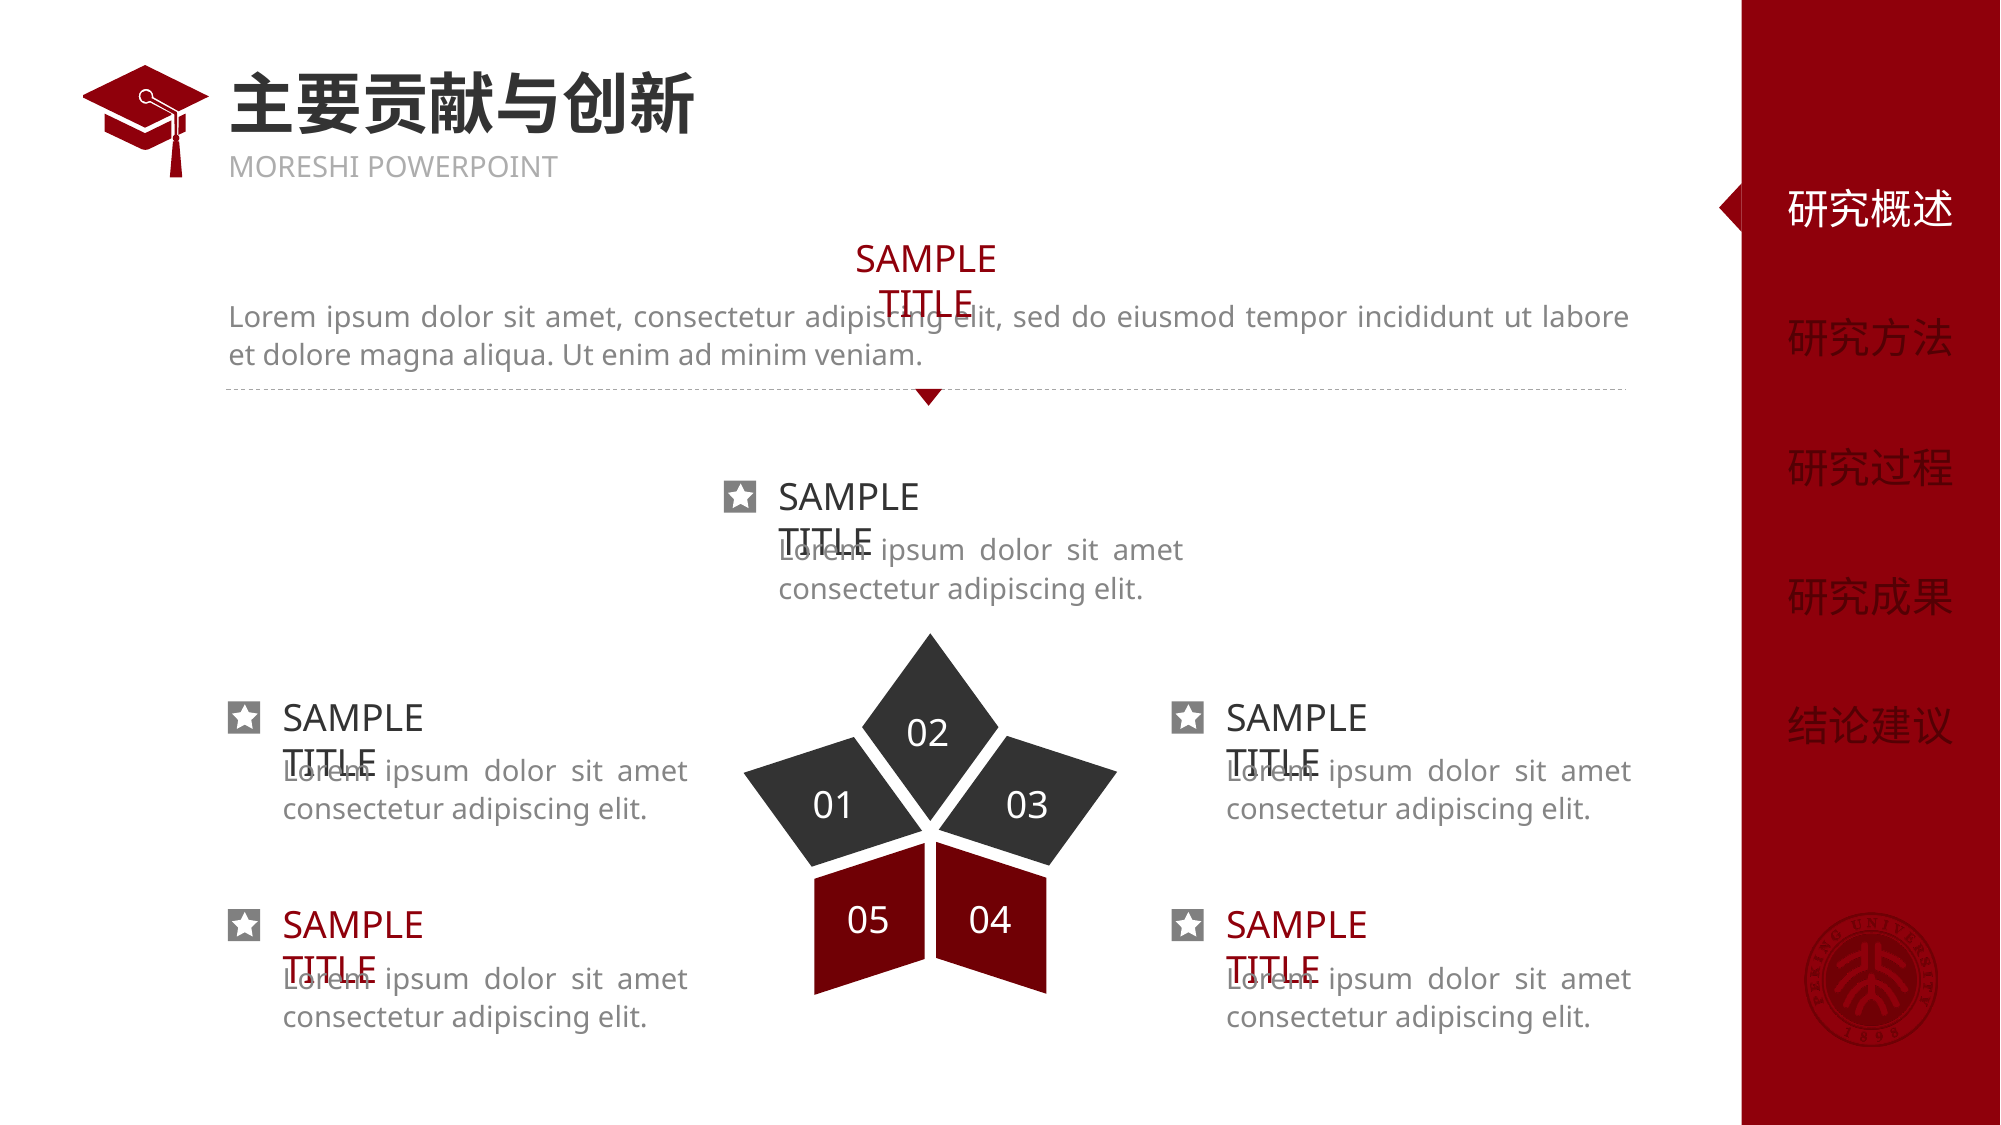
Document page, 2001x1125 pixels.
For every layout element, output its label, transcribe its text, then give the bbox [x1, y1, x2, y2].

text_box SAMPLE TITLE [267, 894, 533, 949]
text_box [1171, 701, 1204, 734]
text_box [723, 480, 757, 513]
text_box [862, 633, 999, 821]
title 主要贡献与创新 [213, 51, 1077, 164]
text_box SAMPLE TITLE [1211, 686, 1476, 741]
text_box Lorem ipsum dolor sit amet consectetur adipiscing elit. [1211, 949, 1647, 1041]
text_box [738, 733, 927, 870]
text_box SAMPLE TITLE [793, 227, 1059, 333]
text_box [914, 390, 943, 408]
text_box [801, 825, 938, 1013]
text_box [1171, 909, 1204, 942]
text_box SAMPLE TITLE [763, 465, 1029, 520]
text_box SAMPLE TITLE [267, 686, 533, 741]
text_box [922, 823, 1060, 1012]
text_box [227, 909, 261, 942]
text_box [934, 732, 1122, 869]
text_box Lorem ipsum dolor sit amet, consectetur adipiscing elit, sed do eiusmod tempor incididunt ut labore et dolore magna aliqua. Ut enim ad minim veniam. [213, 287, 1646, 379]
text_box Lorem ipsum dolor sit amet consectetur adipiscing elit. [267, 949, 703, 1041]
text_box Lorem ipsum dolor sit amet consectetur adipiscing elit. [1211, 741, 1647, 834]
text_box Lorem ipsum dolor sit amet consectetur adipiscing elit. [763, 520, 1199, 613]
picture [1804, 912, 1938, 1047]
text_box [227, 701, 261, 734]
text_box SAMPLE TITLE [1211, 894, 1476, 949]
text_box Lorem ipsum dolor sit amet consectetur adipiscing elit. [267, 741, 703, 834]
